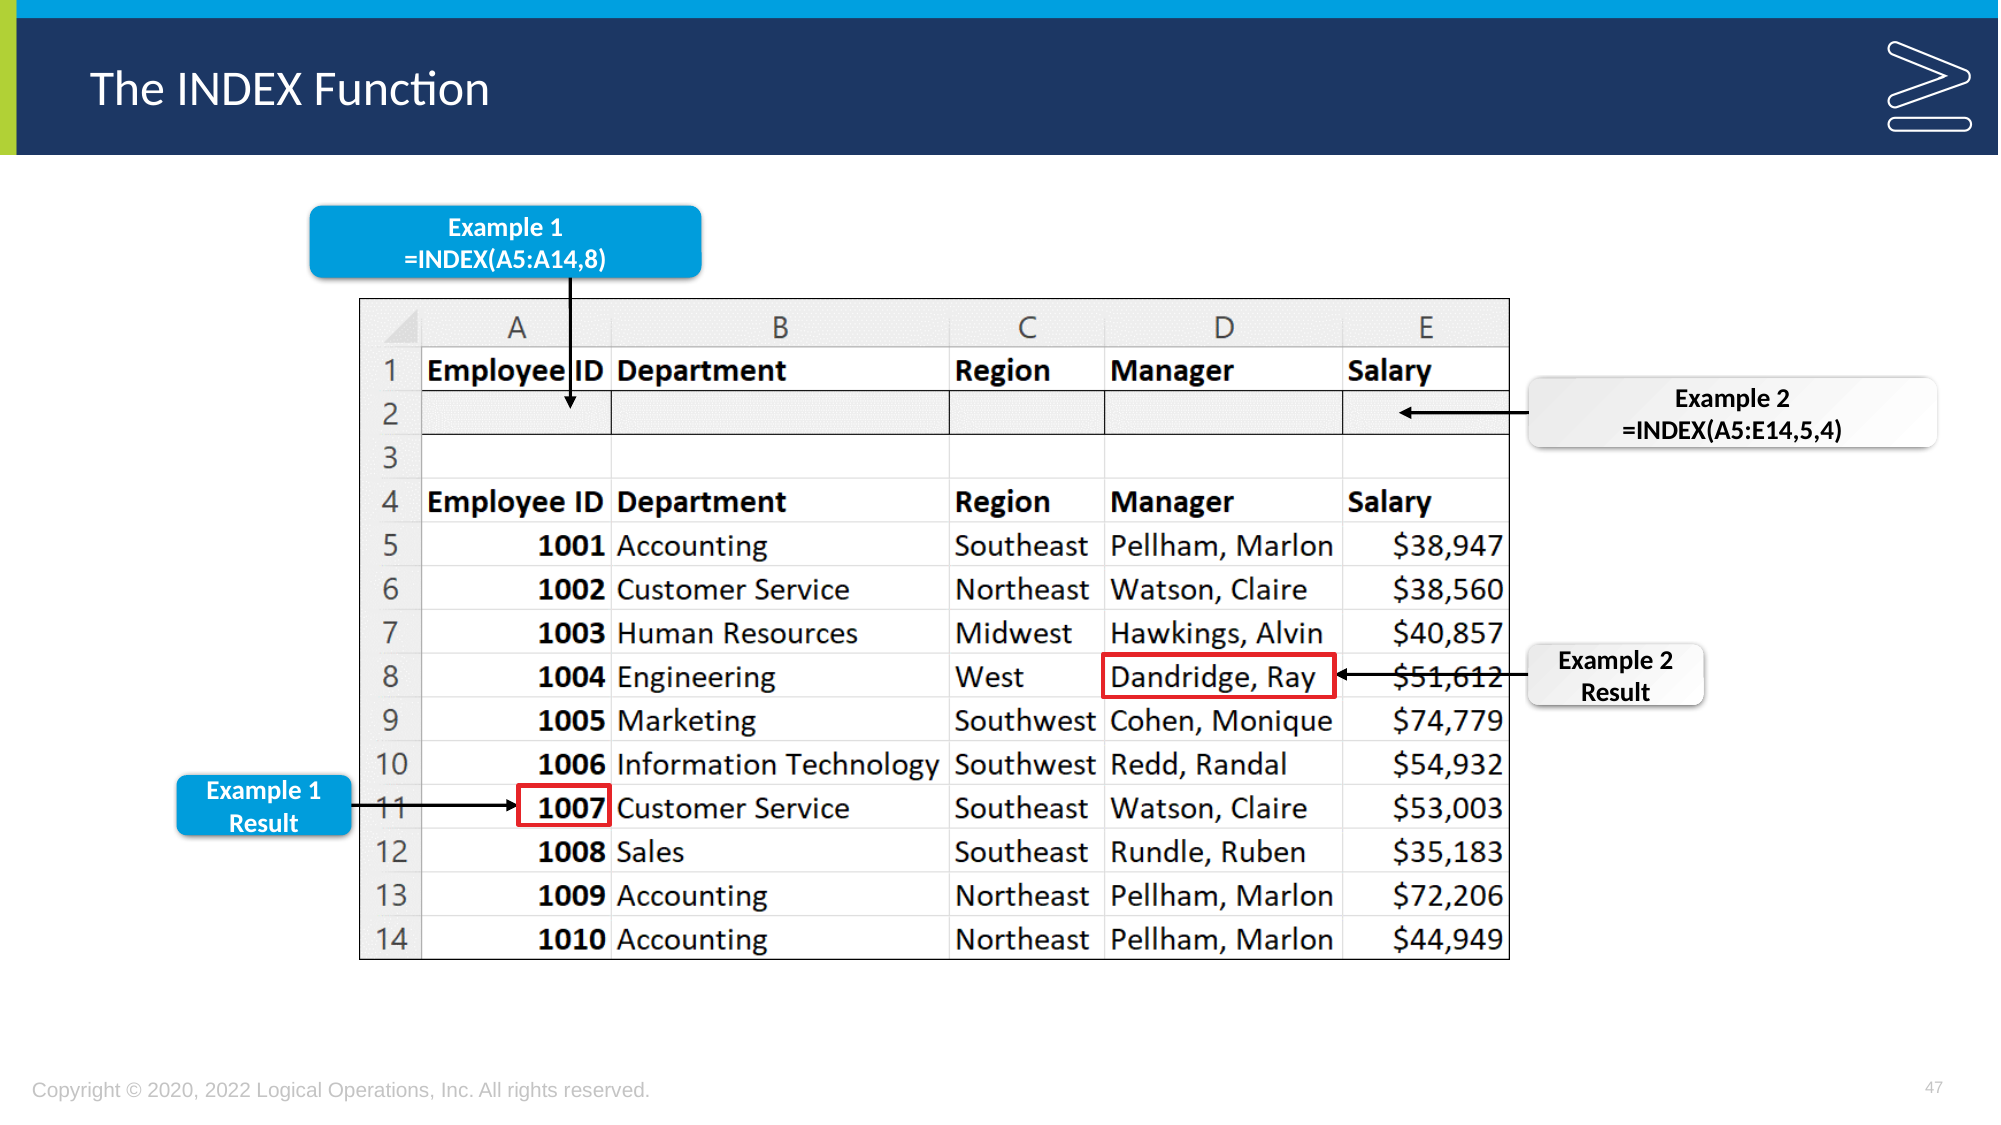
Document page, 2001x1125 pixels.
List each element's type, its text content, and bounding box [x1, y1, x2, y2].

title The INDEX Function [74, 16, 1850, 155]
picture [1850, 19, 1998, 155]
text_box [176, 205, 1938, 960]
slide_number 47 [1491, 1057, 1959, 1118]
picture [0, 0, 74, 155]
